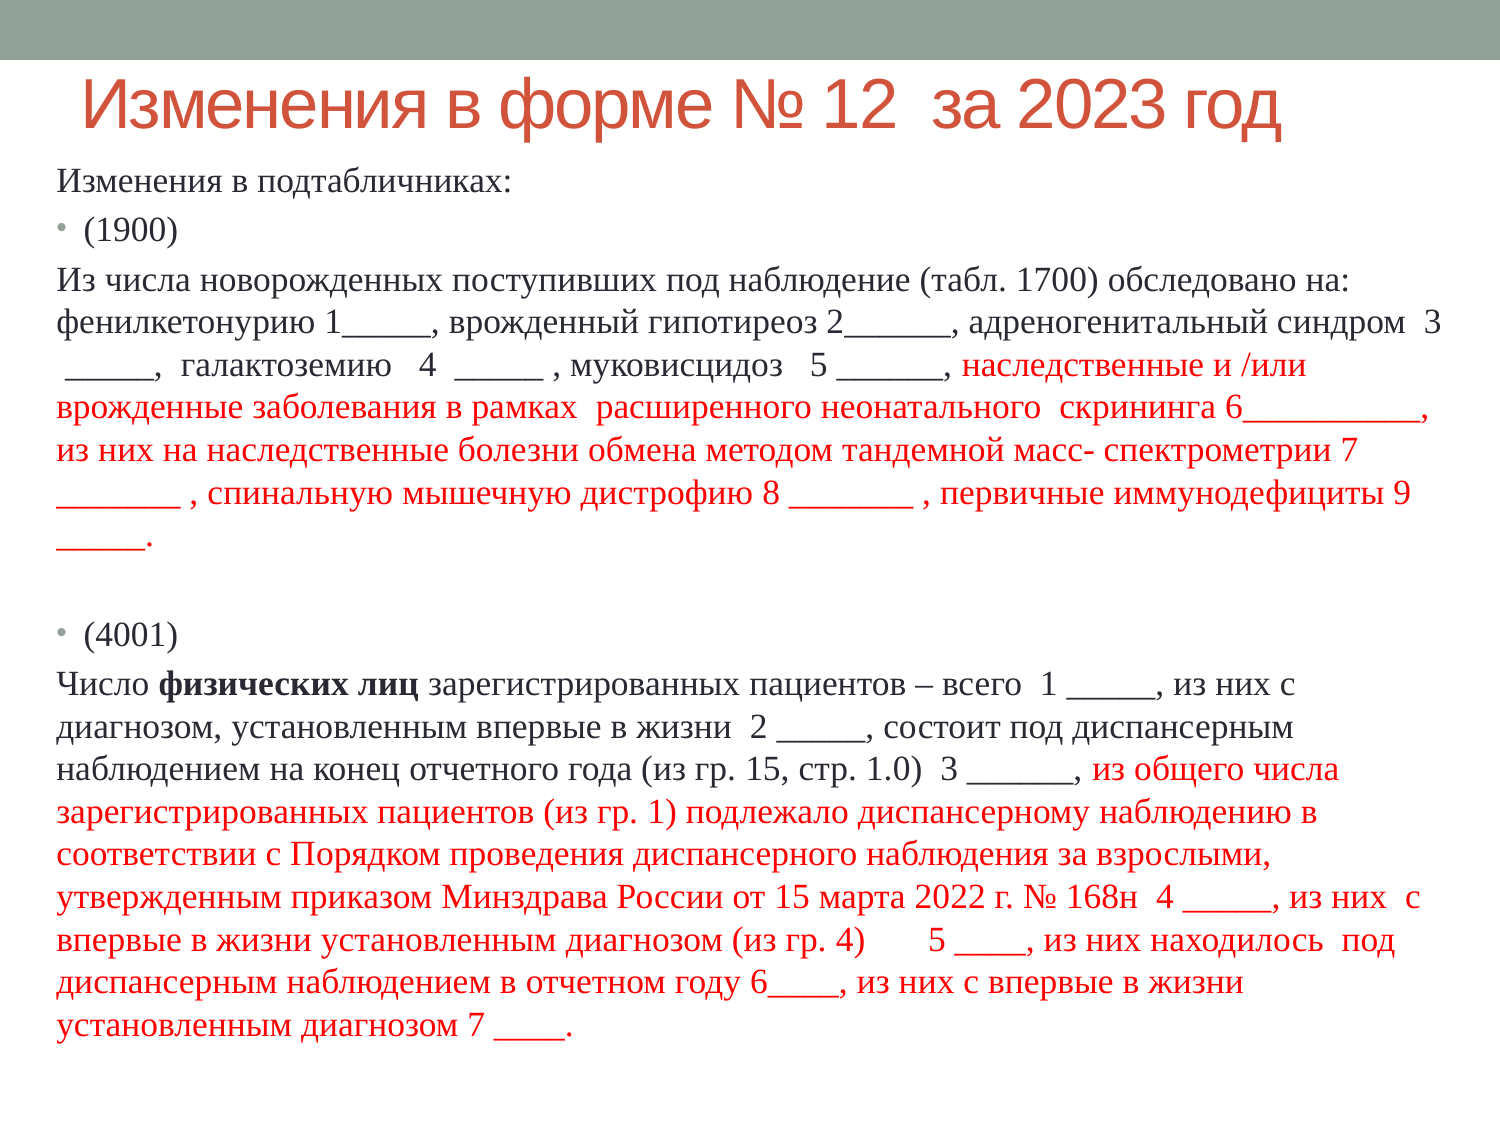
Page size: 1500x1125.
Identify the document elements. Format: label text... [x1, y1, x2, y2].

title Изменения в форме № 12 за 2023 год [64, 19, 1415, 149]
list Изменения в подтабличниках: (1900) Из числа новорожденных поступивших под наблюдение (табл. 1700) обследовано на: фенилкетонурию 1_____, врожденный гипотиреоз 2______, адреногенитальный синдром 3 _____, галактоземию 4 _____ , муковисцидоз 5 ______, наследственные и /или врожденные заболевания в рамках расширенного неонатального скрининга 6__________, из них на наследственные болезни обмена методом тандемной масс- спектрометрии 7 _______ , спинальную мышечную дистрофию 8 _______ , первичные иммунодефициты 9 _____. (4001) Число физических лиц зарегистрированных пациентов – всего 1 _____, из них с диагнозом, установленным впервые в жизни 2 _____, состоит под диспансерным наблюдением на конец отчетного года (из гр. 15, стр. 1.0) 3 ______, из общего числа зарегистрированных пациентов (из гр. 1) подлежало диспансерному наблюдению в соответствии с Порядком проведения диспансерного наблюдения за взрослыми, утвержденным приказом Минздрава России от 15 марта 2022 г. № 168н 4 _____, из них с впервые в жизни установленным диагнозом (из гр. 4) 5 ____, из них находилось под диспансерным наблюдением в отчетном году 6____, из них с впервые в жизни установленным диагнозом 7 ____. [41, 149, 1459, 1059]
